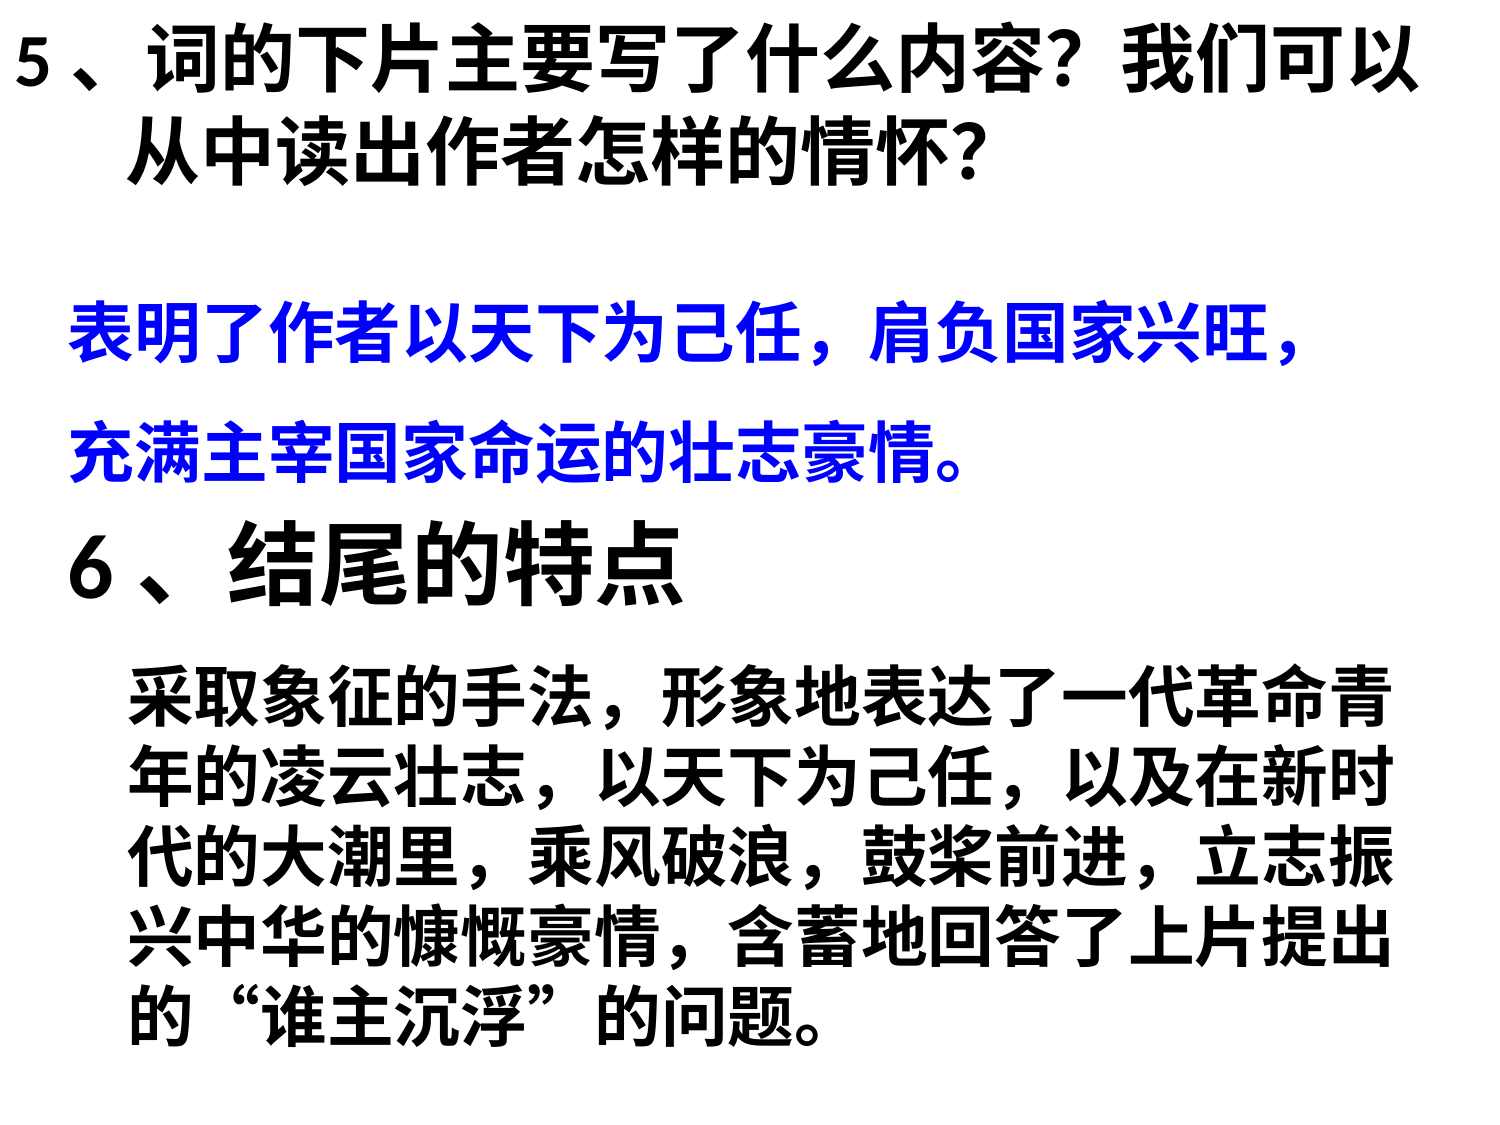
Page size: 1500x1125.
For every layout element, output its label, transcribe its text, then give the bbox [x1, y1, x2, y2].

text_box 表明了作者以天下为己任，肩负国家兴旺，充满主宰国家命运的壮志豪情。 [53, 243, 1365, 499]
text_box 6、结尾的特点 [53, 499, 942, 625]
text_box 采取象征的手法，形象地表达了一代革命青年的凌云壮志，以天下为己任，以及在新时代的大潮里，乘风破浪，鼓桨前进，立志振兴中华的慷慨豪情，含蓄地回答了上片提出的“谁主沉浮”的问题。 [112, 647, 1434, 1063]
text_box 5、词的下片主要写了什么内容？我们可以从中读出作者怎样的情怀？ [0, 0, 1459, 203]
